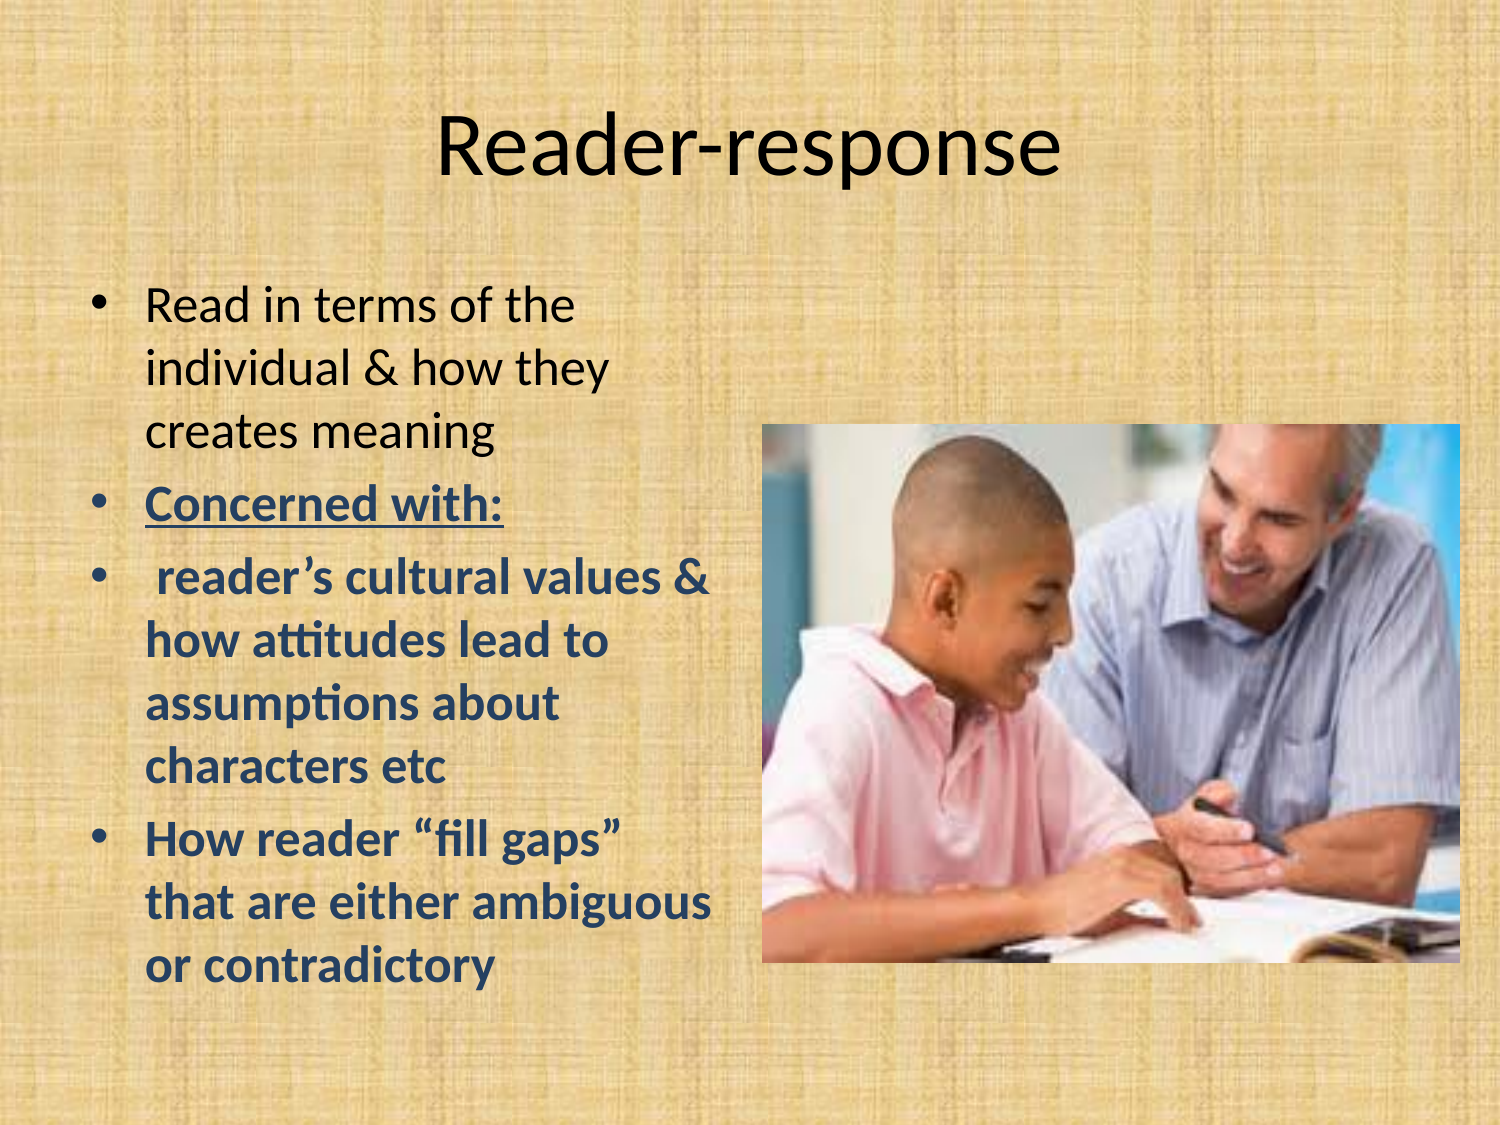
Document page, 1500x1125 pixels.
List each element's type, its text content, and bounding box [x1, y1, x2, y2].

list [762, 424, 1460, 963]
picture [0, 0, 1500, 1125]
title Reader-response [75, 45, 1425, 233]
list Read in terms of the individual & how they creates meaning Concerned with: reader’s cultural values & how attitudes lead to assumptions about characters etc How reader “fill gaps” that are either ambiguous or contradictory [75, 262, 738, 1005]
